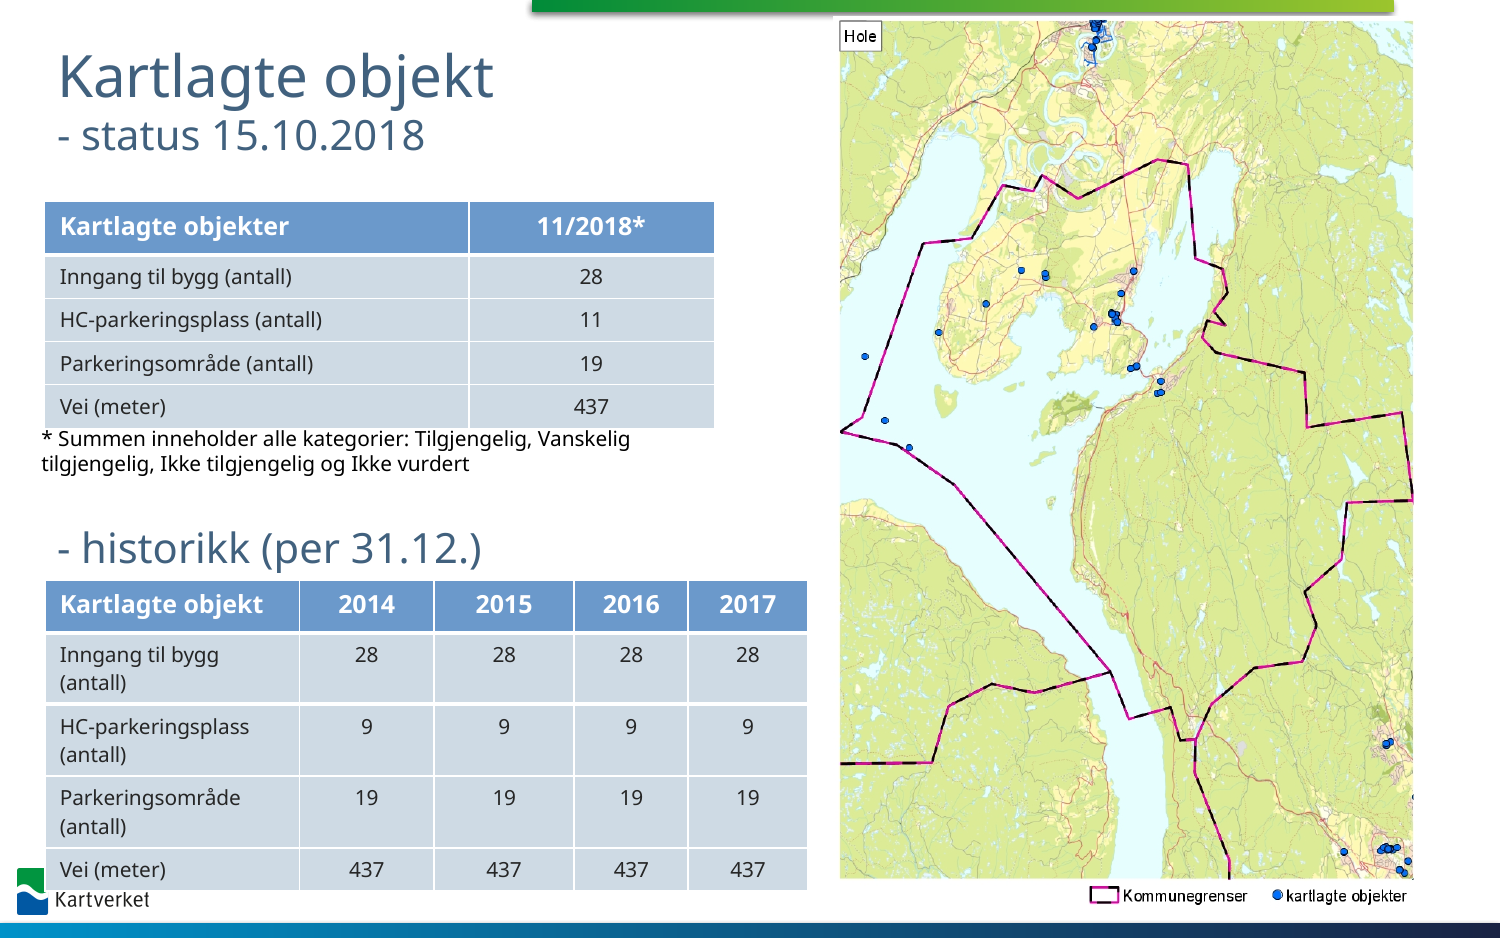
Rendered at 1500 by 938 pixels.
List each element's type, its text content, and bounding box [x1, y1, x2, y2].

table_cell 19 [300, 777, 433, 847]
table_cell HC-parkeringsplass (antall) [45, 299, 468, 341]
text_box - historikk (per 31.12.) [42, 496, 828, 580]
table_cell 9 [575, 706, 687, 775]
table_cell 437 [435, 849, 573, 890]
table_header 2016 [575, 581, 687, 631]
text_box * Summen inneholder alle kategorier: Tilgjengelig, Vanskelig tilgjengelig, Ikke tilgjengelig og Ikke vurdert [26, 417, 711, 483]
table_cell Vei (meter) [45, 385, 468, 417]
table_cell 437 [689, 849, 807, 890]
table_cell 437 [300, 849, 433, 890]
table_cell Inngang til bygg (antall) [46, 635, 299, 702]
table_cell 11 [470, 299, 714, 341]
table_cell 28 [689, 635, 807, 702]
table_cell 28 [470, 257, 714, 298]
table_cell 9 [689, 706, 807, 775]
table_cell Vei (meter) [46, 849, 299, 890]
table_cell 9 [435, 706, 573, 775]
table_cell 19 [435, 777, 573, 847]
table_cell 19 [689, 777, 807, 847]
table_cell 19 [575, 777, 687, 847]
table_cell Inngang til bygg (antall) [45, 257, 468, 298]
table_cell Parkeringsområde (antall) [46, 777, 299, 847]
table_cell 437 [575, 849, 687, 890]
table_header Kartlagte objekter [45, 202, 468, 253]
table_header 2015 [435, 581, 573, 631]
table_cell 28 [435, 635, 573, 702]
table_cell 28 [300, 635, 433, 702]
table_cell 28 [575, 635, 687, 702]
table_cell 437 [470, 385, 714, 428]
picture [833, 16, 1419, 913]
table_header 2017 [689, 581, 807, 631]
table_cell 9 [300, 706, 433, 775]
table_header 11/2018* [470, 202, 714, 253]
table_header 2014 [300, 581, 433, 631]
table_cell Parkeringsområde (antall) [45, 342, 468, 384]
table_header Kartlagte objekt [46, 581, 299, 631]
text_box Kartlagte objekt - status 15.10.2018 [42, 24, 828, 167]
table_cell 19 [470, 342, 714, 384]
table_cell HC-parkeringsplass (antall) [46, 706, 299, 775]
